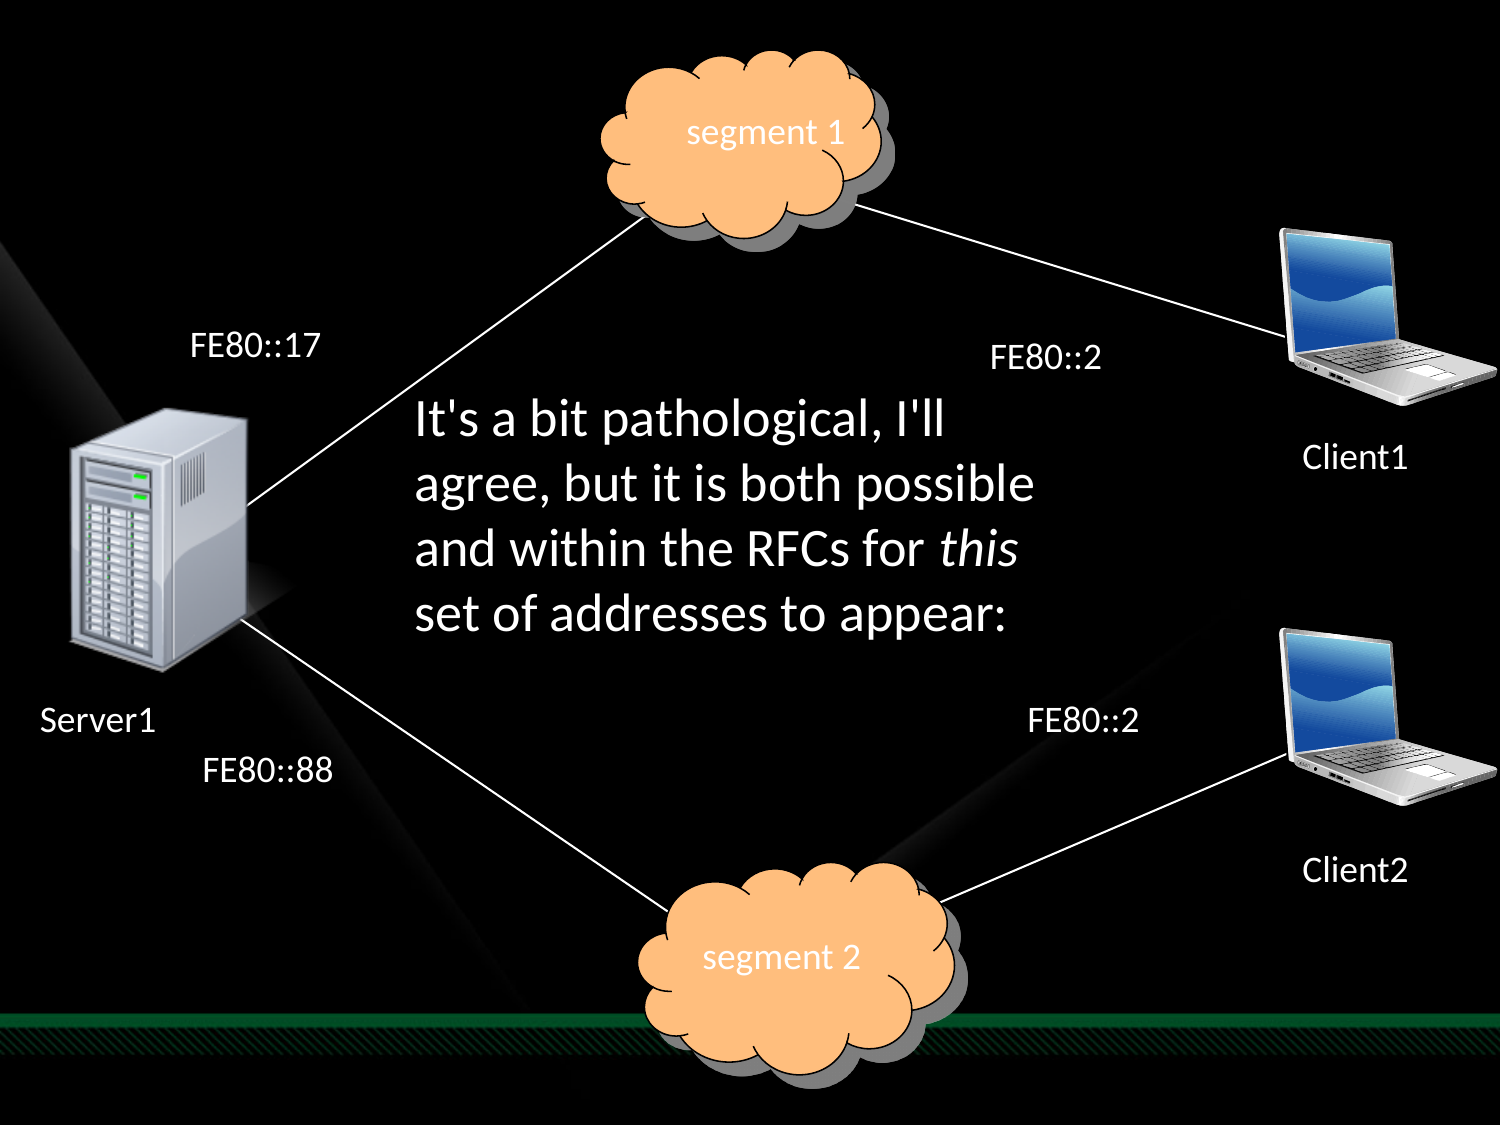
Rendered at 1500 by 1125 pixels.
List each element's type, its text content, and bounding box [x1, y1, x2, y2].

text_box [693, 862, 881, 924]
text_box [599, 50, 882, 239]
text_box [174, 312, 1276, 799]
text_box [237, 212, 651, 312]
text_box [637, 935, 955, 1075]
text_box segment 2 [687, 924, 913, 985]
text_box Client2 [1330, 837, 1450, 898]
text_box segment 1 [671, 99, 861, 160]
text_box Server1 [24, 687, 168, 748]
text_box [887, 809, 1326, 926]
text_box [799, 187, 1288, 312]
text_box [212, 809, 688, 926]
text_box Client1 [1287, 424, 1450, 485]
picture [0, 0, 1500, 1125]
